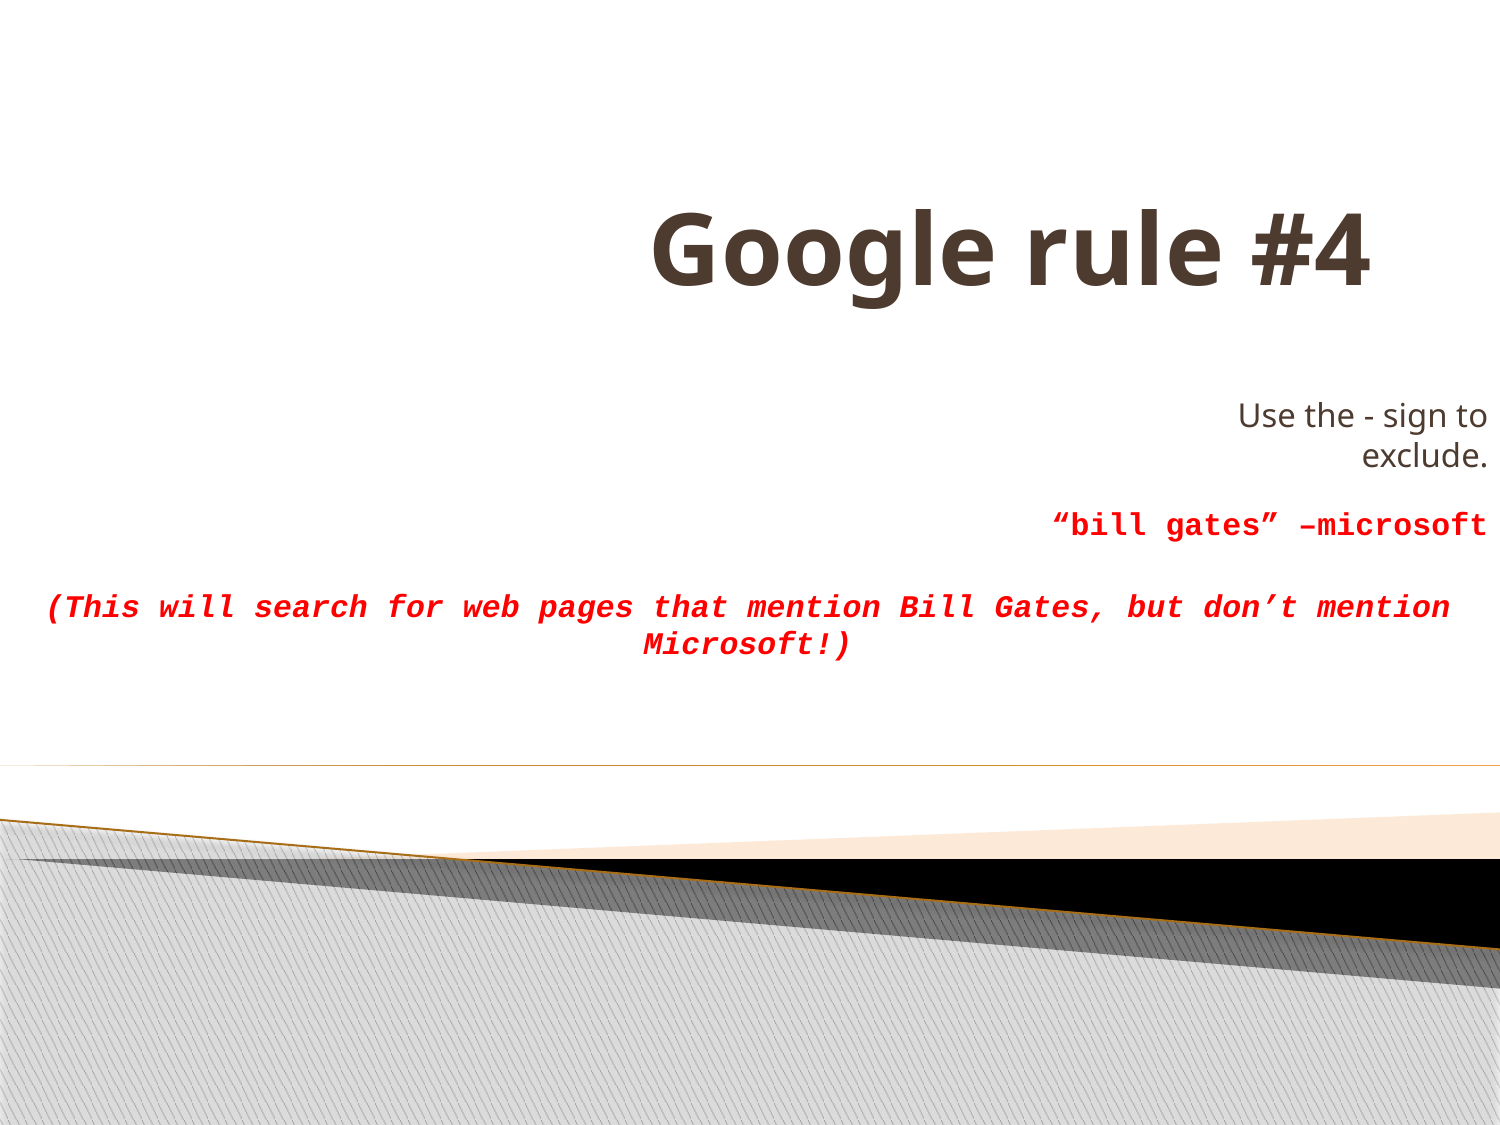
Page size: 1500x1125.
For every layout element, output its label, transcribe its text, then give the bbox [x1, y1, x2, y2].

title Google rule #4 [112, 125, 1388, 313]
subtitle Use the - sign to exclude. “bill gates” –microsoft (This will search for web pages that mention Bill Gates, but don’t mention Microsoft!) [0, 387, 1500, 675]
picture [5, 859, 1500, 989]
